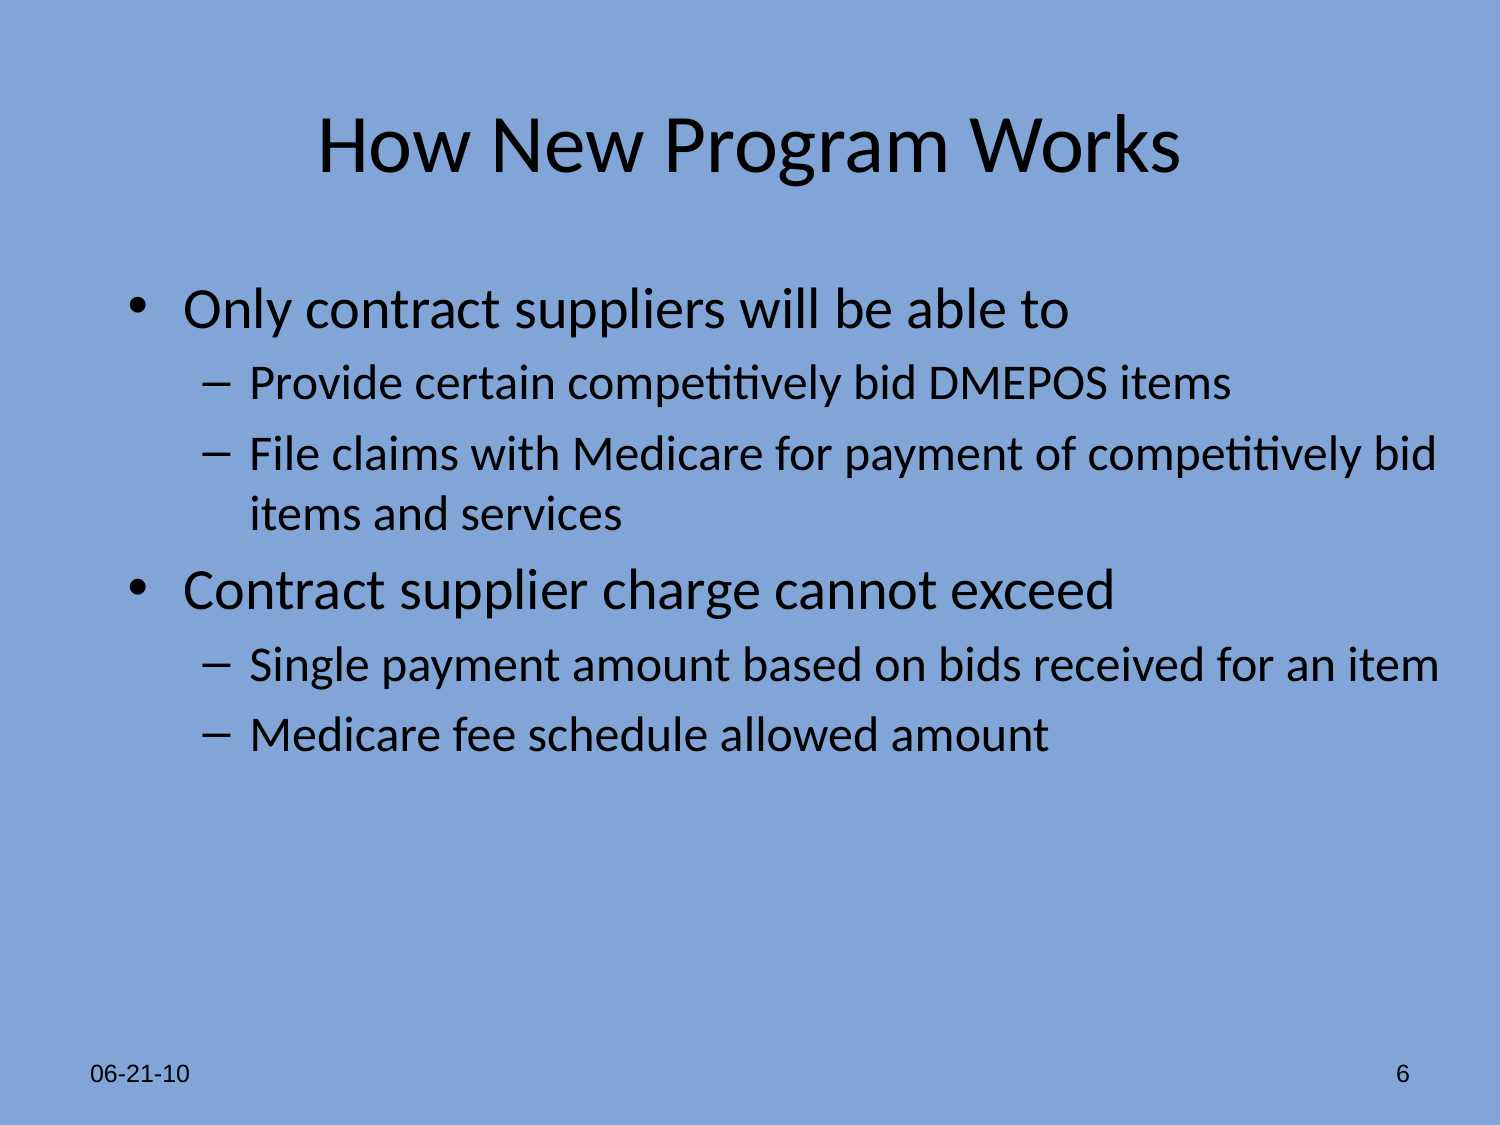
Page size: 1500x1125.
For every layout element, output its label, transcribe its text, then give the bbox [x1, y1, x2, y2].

title How New Program Works [74, 44, 1426, 233]
list Only contract suppliers will be able to Provide certain competitively bid DMEPOS items File claims with Medicare for payment of competitively bid items and services Contract supplier charge cannot exceed Single payment amount based on bids received for an item Medicare fee schedule allowed amount [112, 262, 1463, 1006]
slide_number 6 [1074, 1042, 1425, 1103]
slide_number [75, 1042, 425, 1103]
